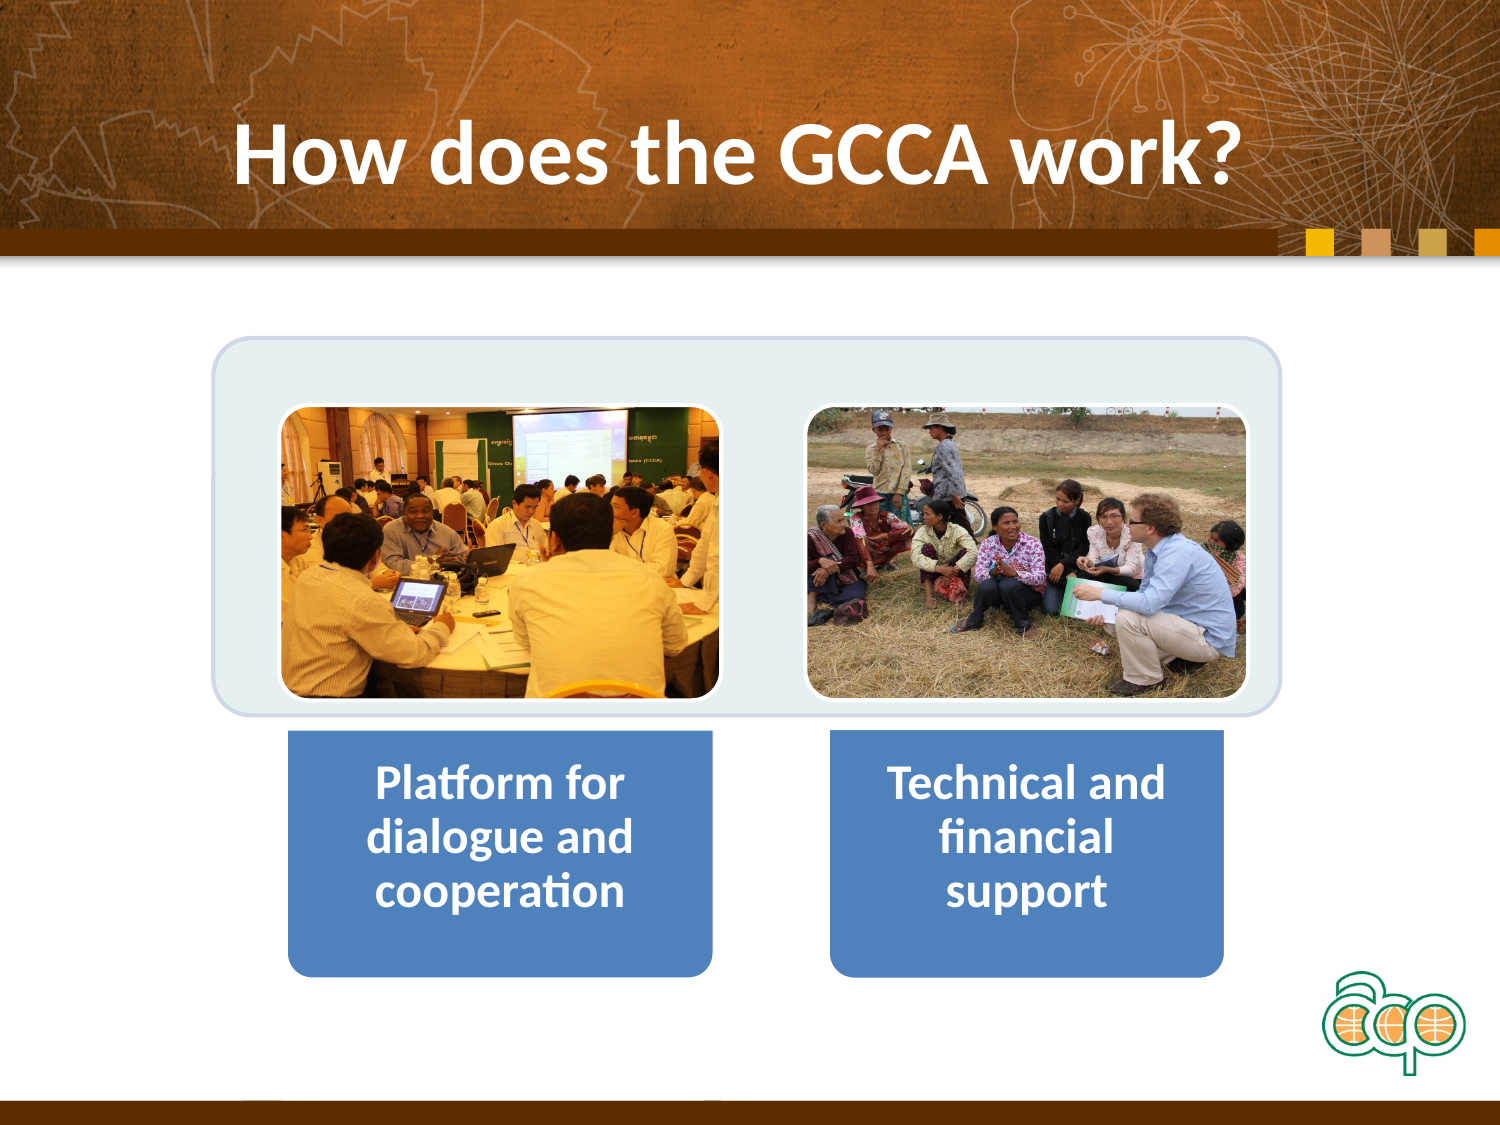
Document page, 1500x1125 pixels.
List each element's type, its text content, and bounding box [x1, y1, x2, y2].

text_box [277, 403, 724, 703]
text_box [211, 335, 1283, 718]
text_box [827, 727, 1227, 980]
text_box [285, 728, 715, 980]
text_box [803, 402, 1251, 703]
title How does the GCCA work? [74, 62, 1426, 234]
picture [0, 0, 1500, 1125]
